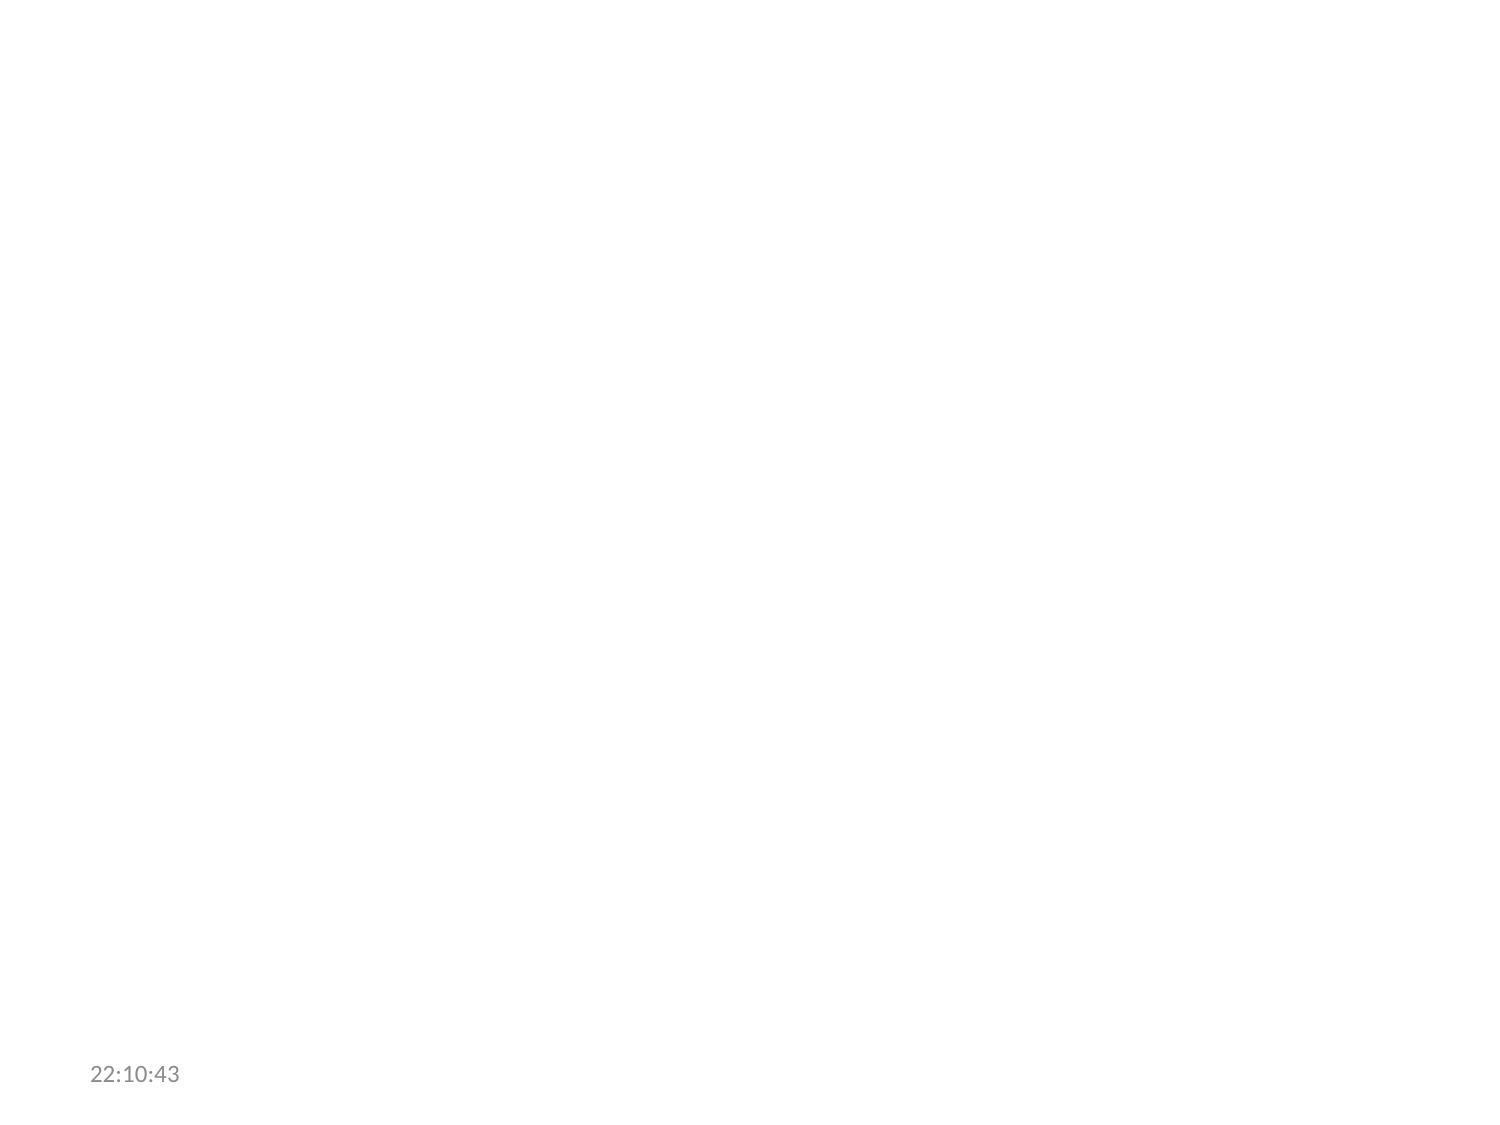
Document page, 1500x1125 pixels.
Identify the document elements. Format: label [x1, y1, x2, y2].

slide_number [75, 1042, 425, 1103]
